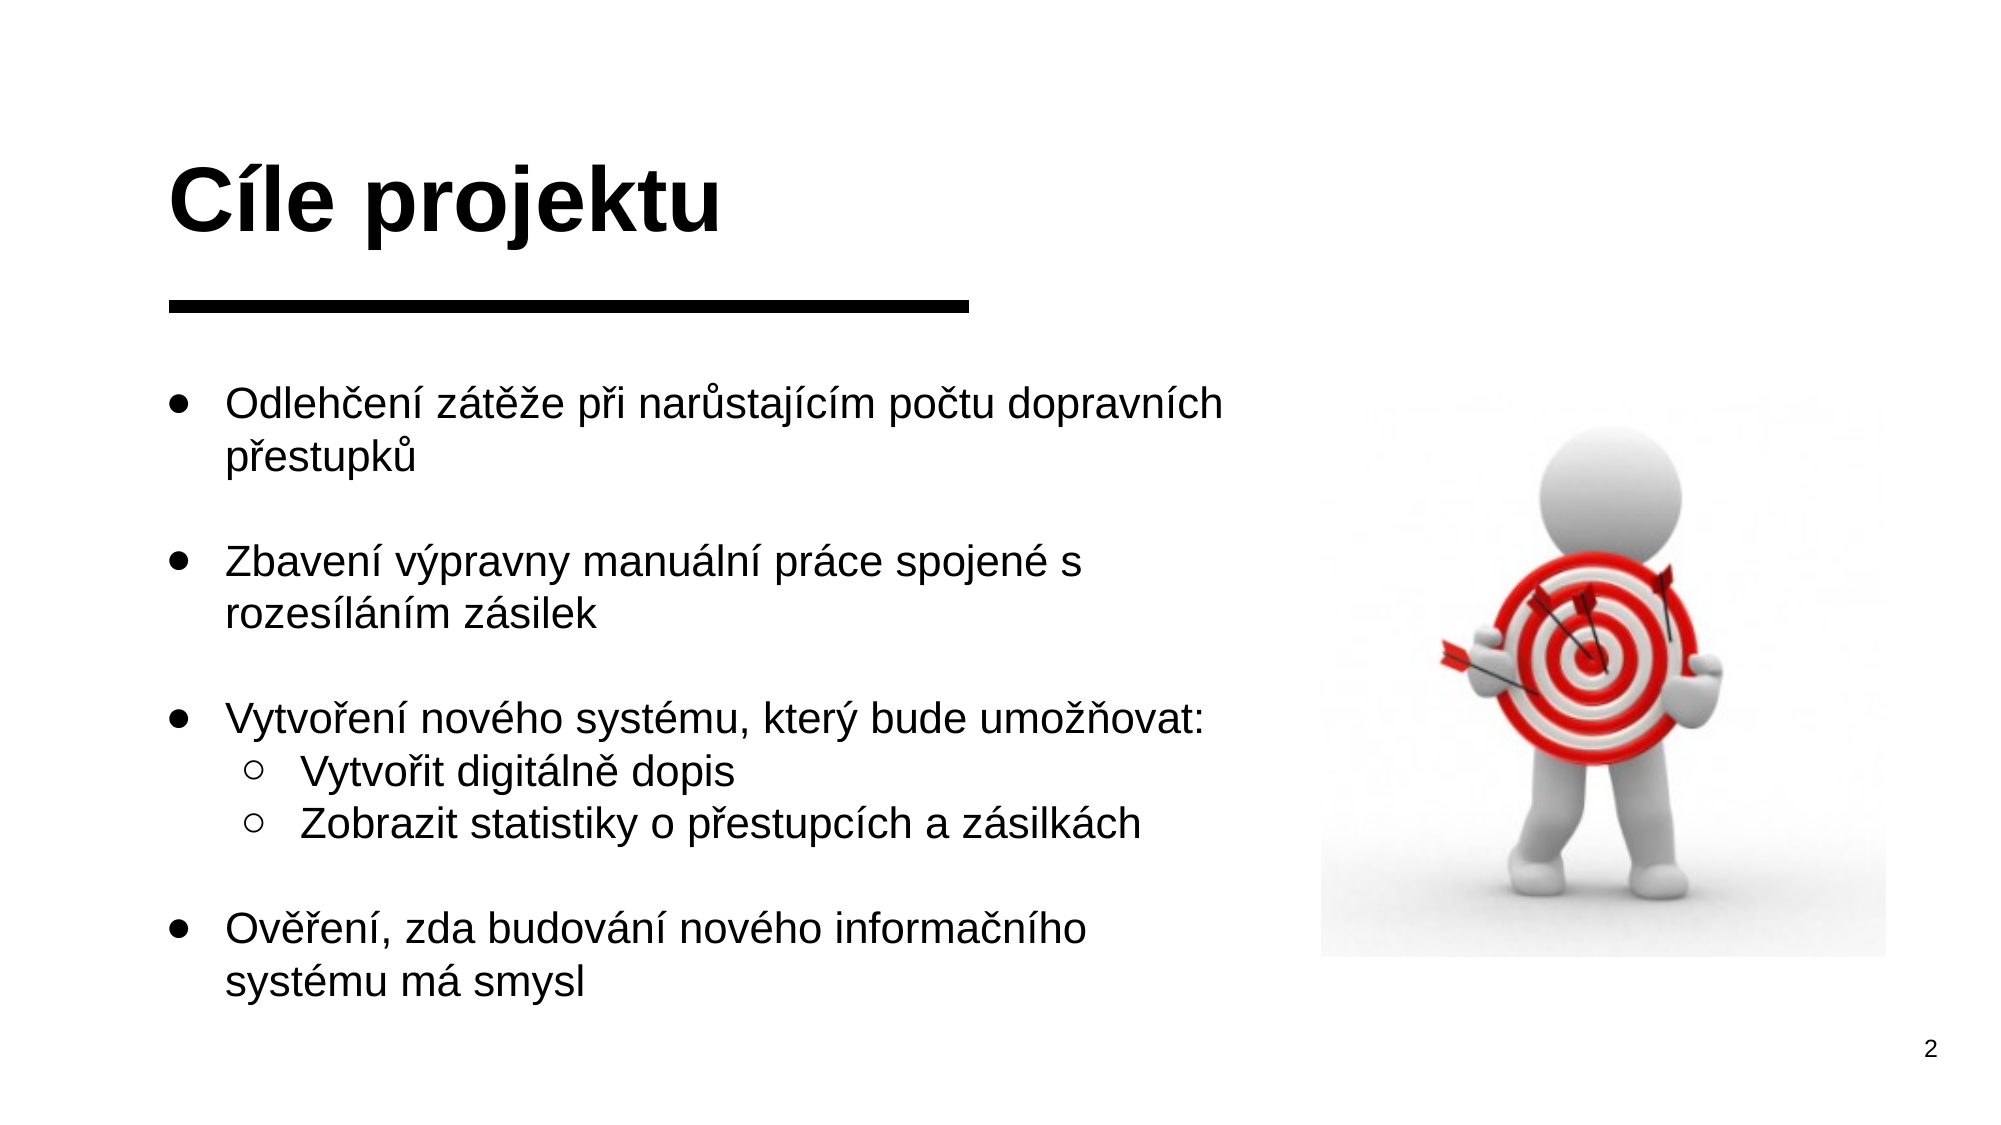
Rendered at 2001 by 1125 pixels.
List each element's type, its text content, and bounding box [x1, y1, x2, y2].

picture [1321, 393, 1886, 957]
slide_number 2 [1885, 1032, 1954, 1063]
list Odlehčení zátěže při narůstajícím počtu dopravních přestupků Zbavení výpravny manuální práce spojené s rozesíláním zásilek Vytvoření nového systému, který bude umožňovat: Vytvořit digitálně dopis Zobrazit statistiky o přestupcích a zásilkách Ověření, zda budování nového informačního systému má smysl [150, 375, 1226, 1019]
title Cíle projektu [168, 163, 969, 251]
